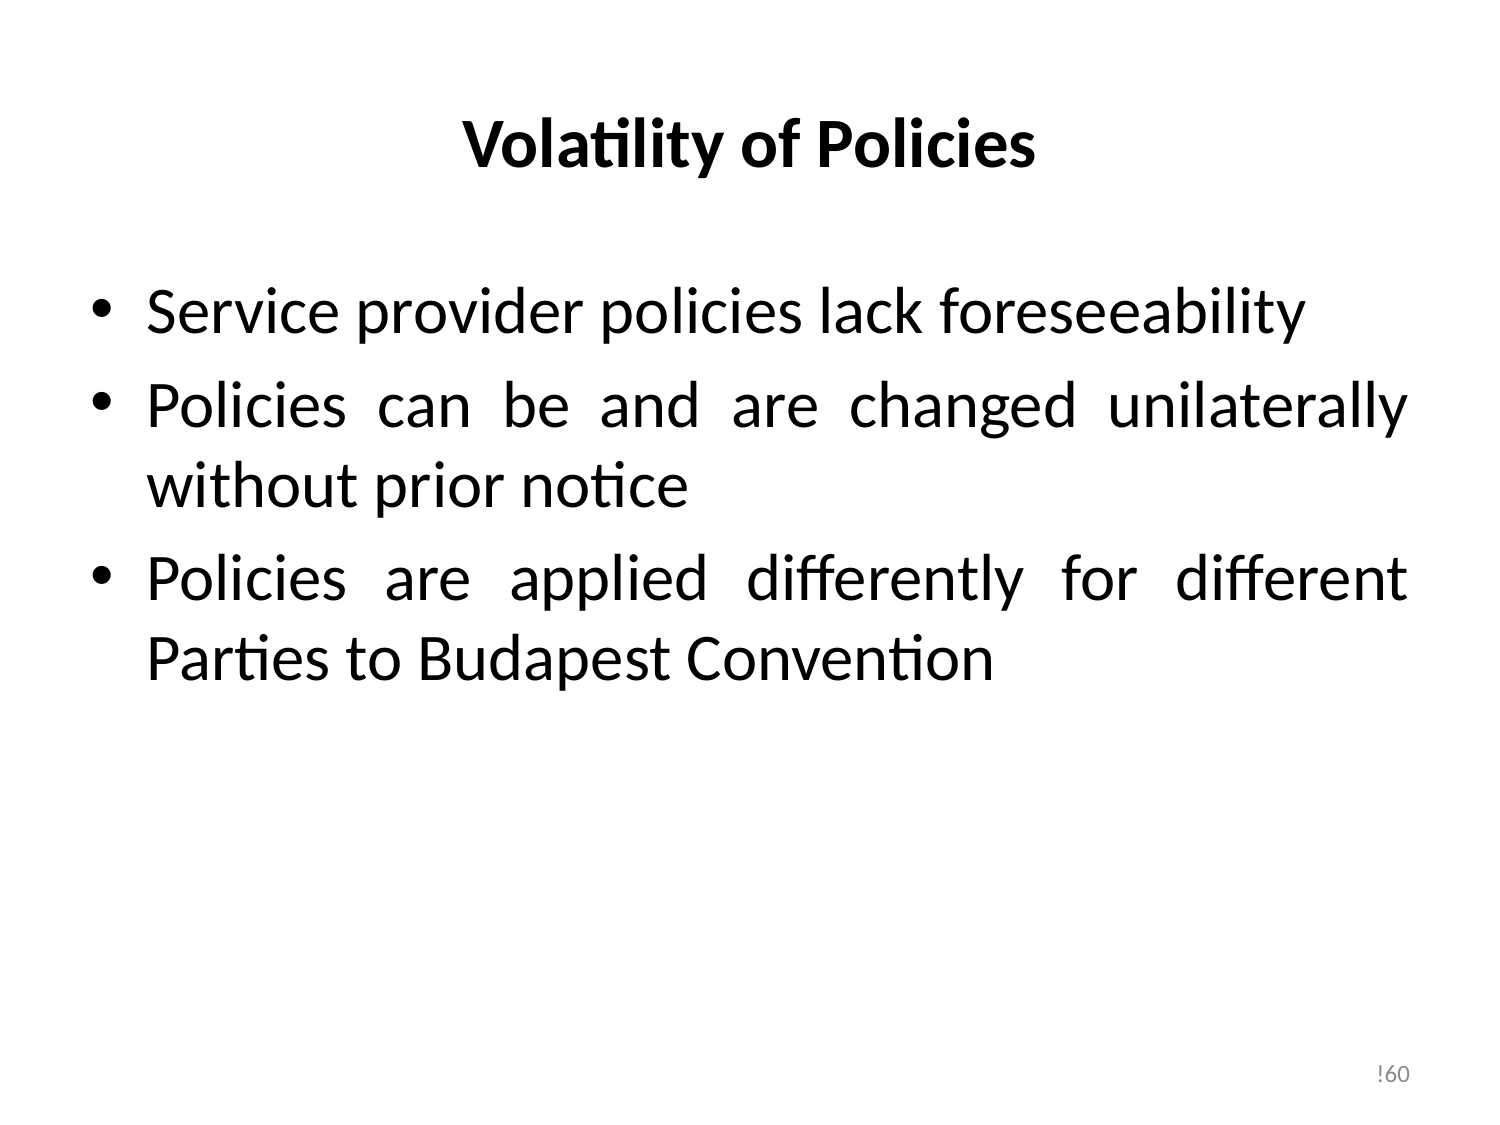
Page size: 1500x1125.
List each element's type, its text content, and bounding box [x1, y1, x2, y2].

slide_number !60 [1074, 1042, 1425, 1103]
title Volatility of Policies [75, 45, 1425, 233]
list Service provider policies lack foreseeability Policies can be and are changed unilaterally without prior notice Policies are applied differently for different Parties to Budapest Convention [75, 259, 1425, 1073]
